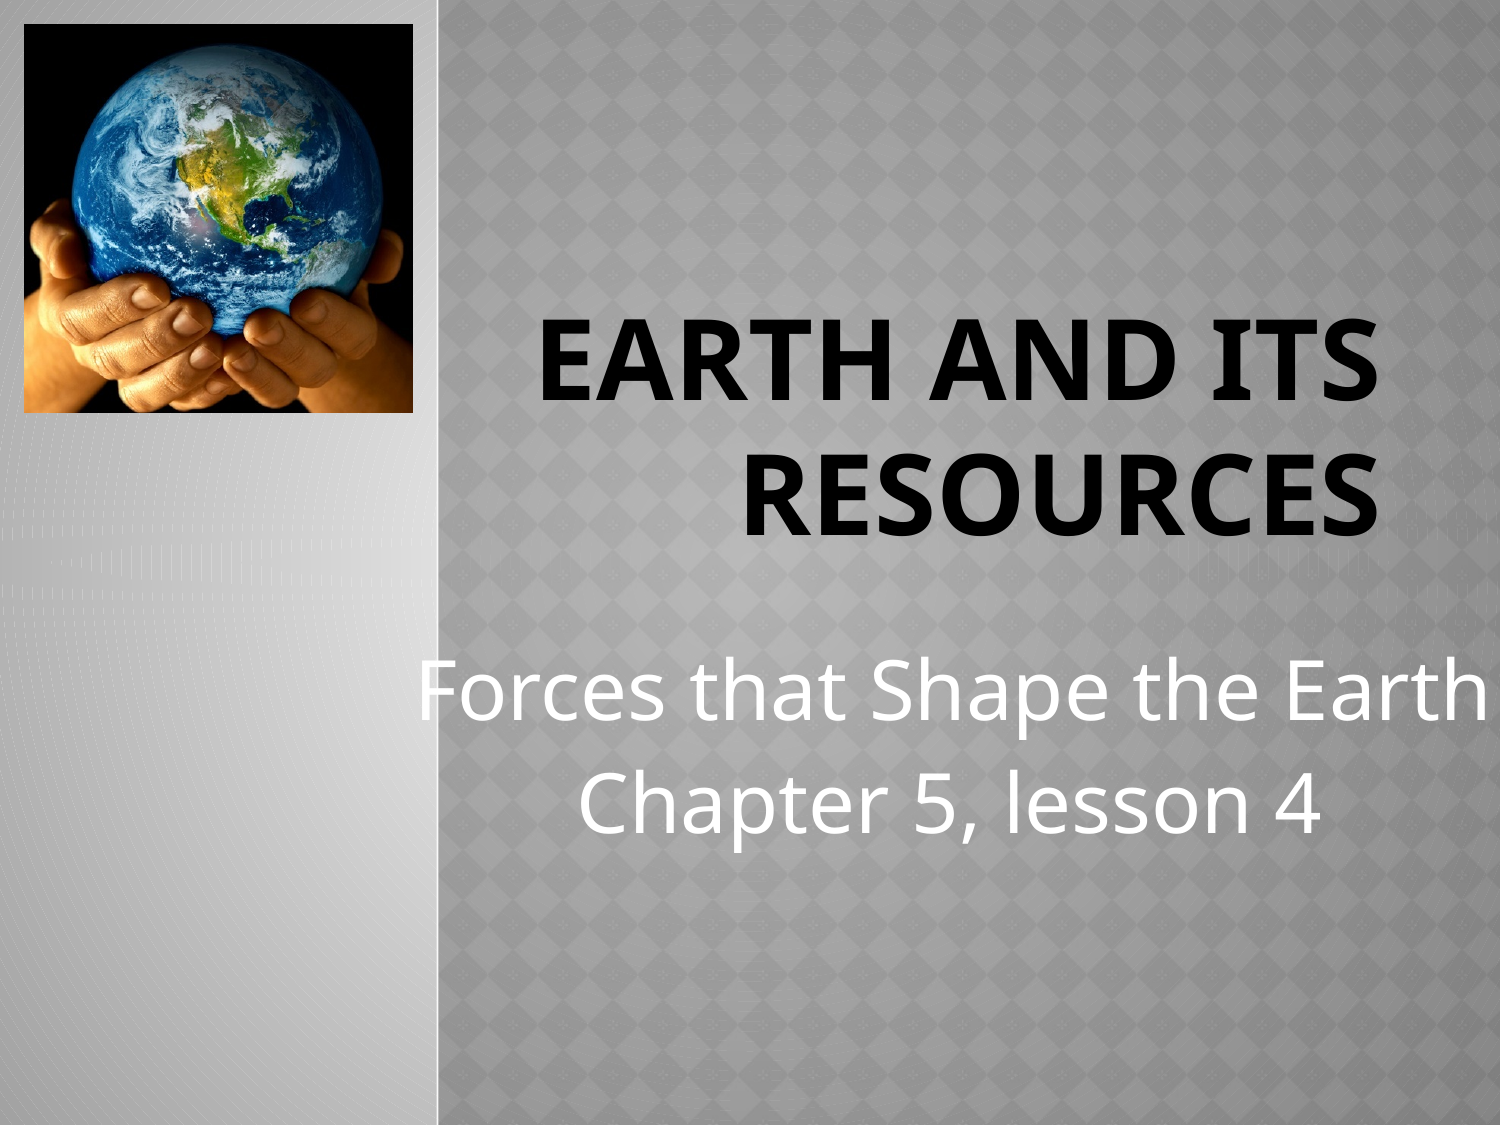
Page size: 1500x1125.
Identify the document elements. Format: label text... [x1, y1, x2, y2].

subtitle Forces that Shape the Earth Chapter 5, lesson 4 [399, 637, 1500, 925]
title Earth and its Resources [500, 87, 1390, 558]
picture [24, 24, 413, 413]
